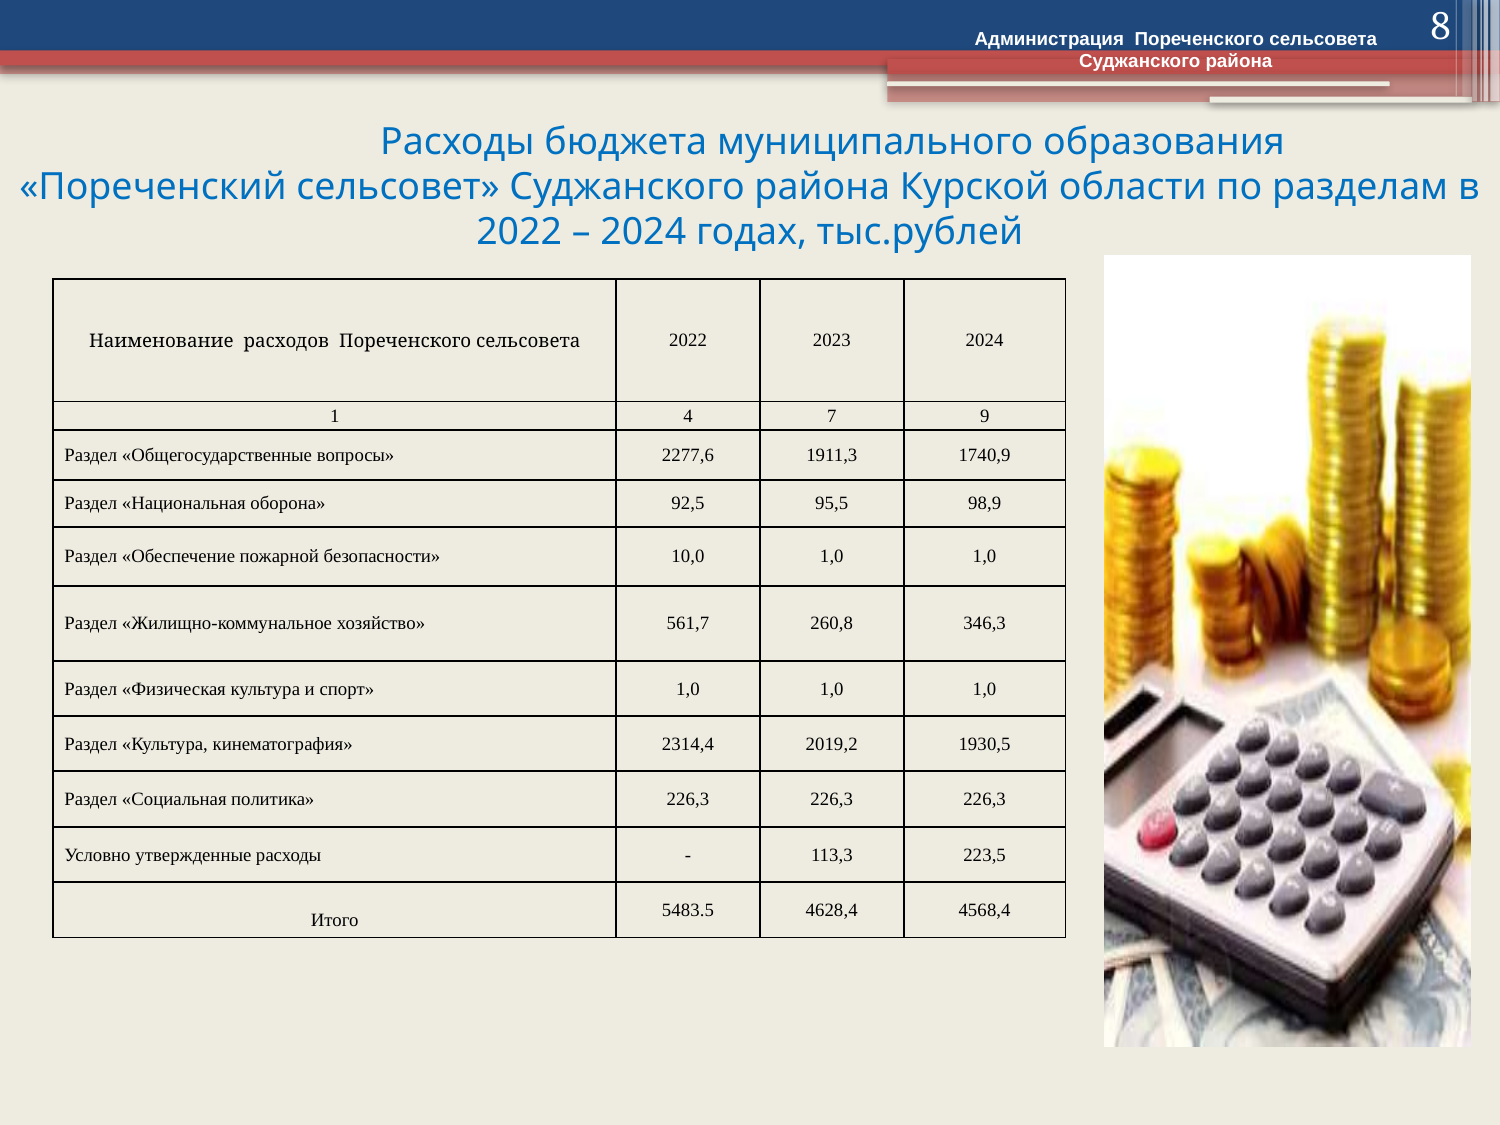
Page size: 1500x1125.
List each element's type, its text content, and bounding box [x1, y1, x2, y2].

table_cell 1,0 [905, 662, 1065, 715]
table_cell Раздел «Обеспечение пожарной безопасности» [54, 528, 615, 585]
table_cell 1930,5 [905, 717, 1065, 770]
table_cell 95,5 [761, 481, 903, 526]
table_cell Раздел «Национальная оборона» [54, 481, 615, 526]
table_cell 113,3 [761, 828, 903, 881]
table_cell 1,0 [905, 528, 1065, 585]
table_cell 226,3 [617, 772, 759, 826]
table_cell 10,0 [617, 528, 759, 585]
table_cell 561,7 [617, 587, 759, 660]
table_cell Раздел «Культура, кинематография» [54, 717, 615, 770]
table_cell Условно утвержденные расходы [54, 828, 615, 881]
table_cell 98,9 [905, 481, 1065, 526]
table_cell 92,5 [617, 481, 759, 526]
title Расходы бюджета муниципального образования «Пореченский сельсовет» Суджанского района Курской области по разделам в 2022 – 2024 годах, тыс.рублей [0, 125, 1500, 244]
table_cell 226,3 [905, 772, 1065, 826]
table_cell 1740,9 [905, 431, 1065, 479]
table_cell 2314,4 [617, 717, 759, 770]
table_header 2023 [761, 280, 903, 401]
table_header Наименование расходов Пореченского сельсовета [54, 280, 615, 401]
table_cell 4628,4 [761, 883, 903, 937]
table_cell Раздел «Общегосударственные вопросы» [54, 431, 615, 479]
table_cell 260,8 [761, 587, 903, 660]
table_cell 5483.5 [617, 883, 759, 937]
table_header 2022 [617, 280, 759, 401]
table_cell 2277,6 [617, 431, 759, 479]
table_cell 1911,3 [761, 431, 903, 479]
table_cell 1 [54, 402, 615, 429]
picture [1104, 255, 1471, 1047]
table_cell 223,5 [905, 828, 1065, 881]
table_cell 1,0 [761, 528, 903, 585]
table_cell 4568,4 [905, 883, 1065, 937]
table_cell 226,3 [761, 772, 903, 826]
table_cell 1,0 [761, 662, 903, 715]
table_cell - [617, 828, 759, 881]
table_cell 7 [761, 402, 903, 429]
table_cell Раздел «Социальная политика» [54, 772, 615, 826]
table_cell 9 [905, 402, 1065, 429]
table_cell 346,3 [905, 587, 1065, 660]
slide_number 8 [1340, 0, 1466, 61]
table_cell Раздел «Жилищно-коммунальное хозяйство» [54, 587, 615, 660]
table_cell 1,0 [617, 662, 759, 715]
table_header 2024 [905, 280, 1065, 401]
text_box Администрация Пореченского сельсовета Суджанского района [942, 19, 1409, 79]
table_cell 2019,2 [761, 717, 903, 770]
table_cell Итого [54, 883, 615, 937]
table_cell 4 [617, 402, 759, 429]
table_cell Раздел «Физическая культура и спорт» [54, 662, 615, 715]
